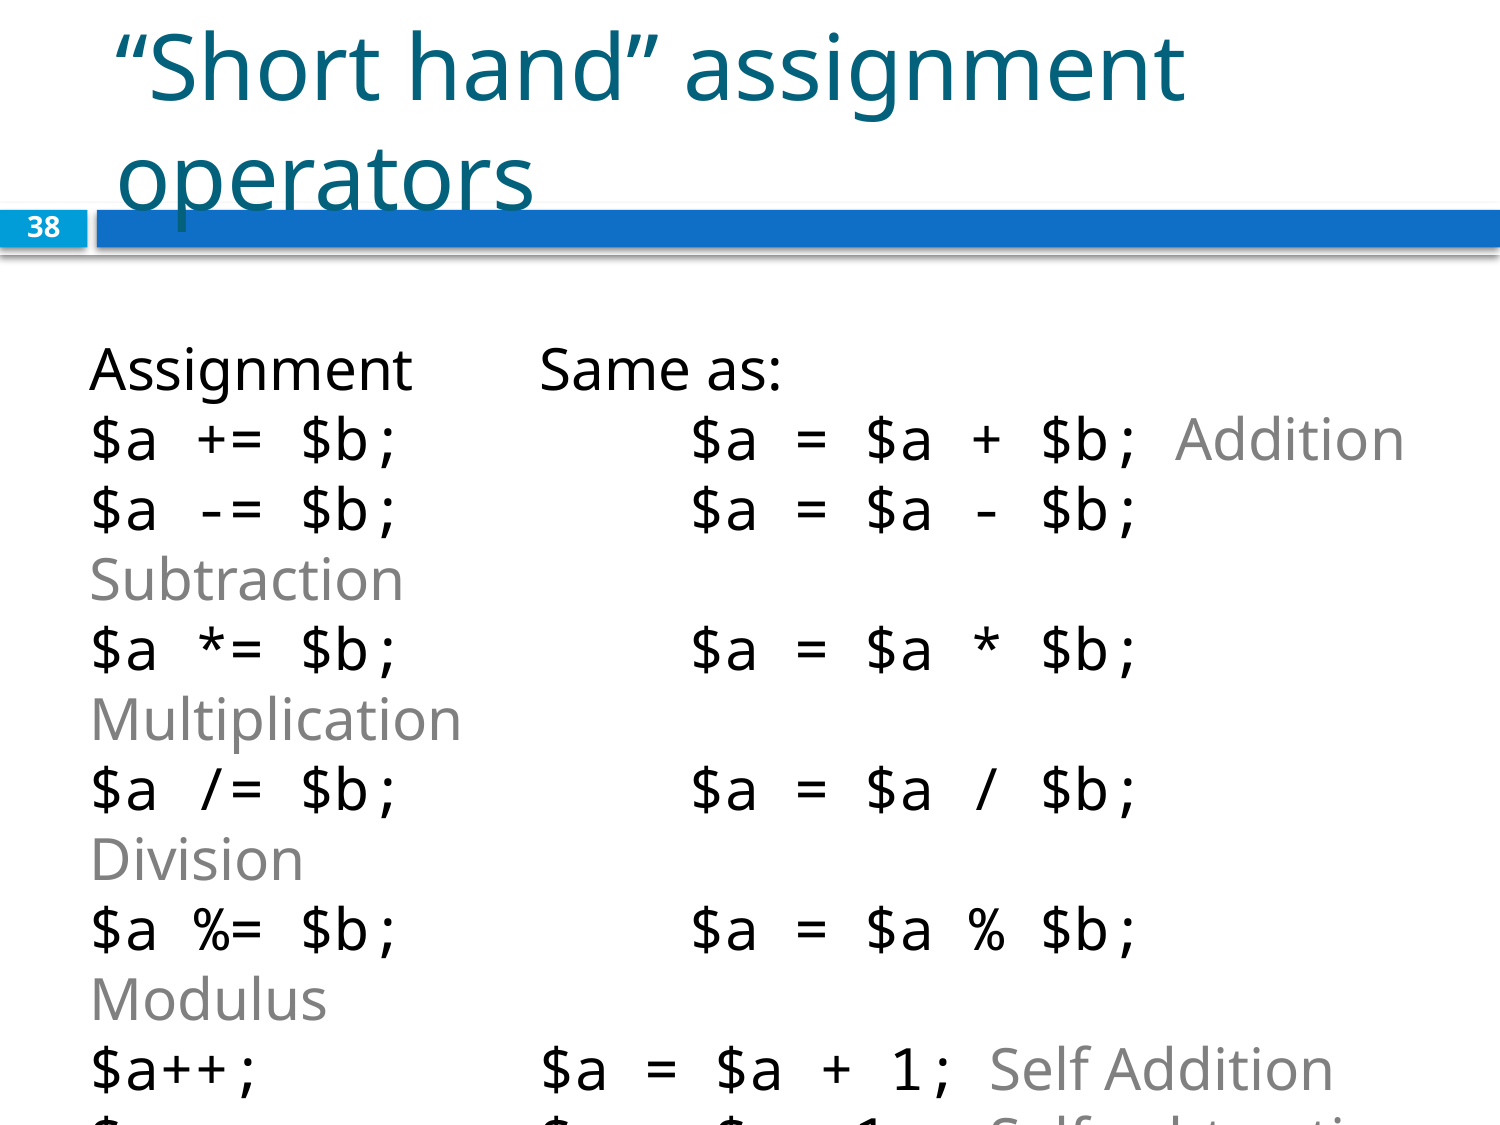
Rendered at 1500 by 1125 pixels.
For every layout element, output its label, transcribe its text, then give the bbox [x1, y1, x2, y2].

text_box Assignment Same as: $a += $b; $a = $a + $b; Addition $a -= $b; $a = $a - $b; Subtraction $a *= $b; $a = $a * $b; Multiplication $a /= $b; $a = $a / $b; Division $a %= $b; $a = $a % $b; Modulus $a++; $a = $a + 1; Self Addition $a--; $a = $a -1; Self subtraction [74, 324, 1500, 1125]
slide_number 38 [0, 208, 88, 249]
title “Short hand” assignment operators [100, 37, 1439, 201]
